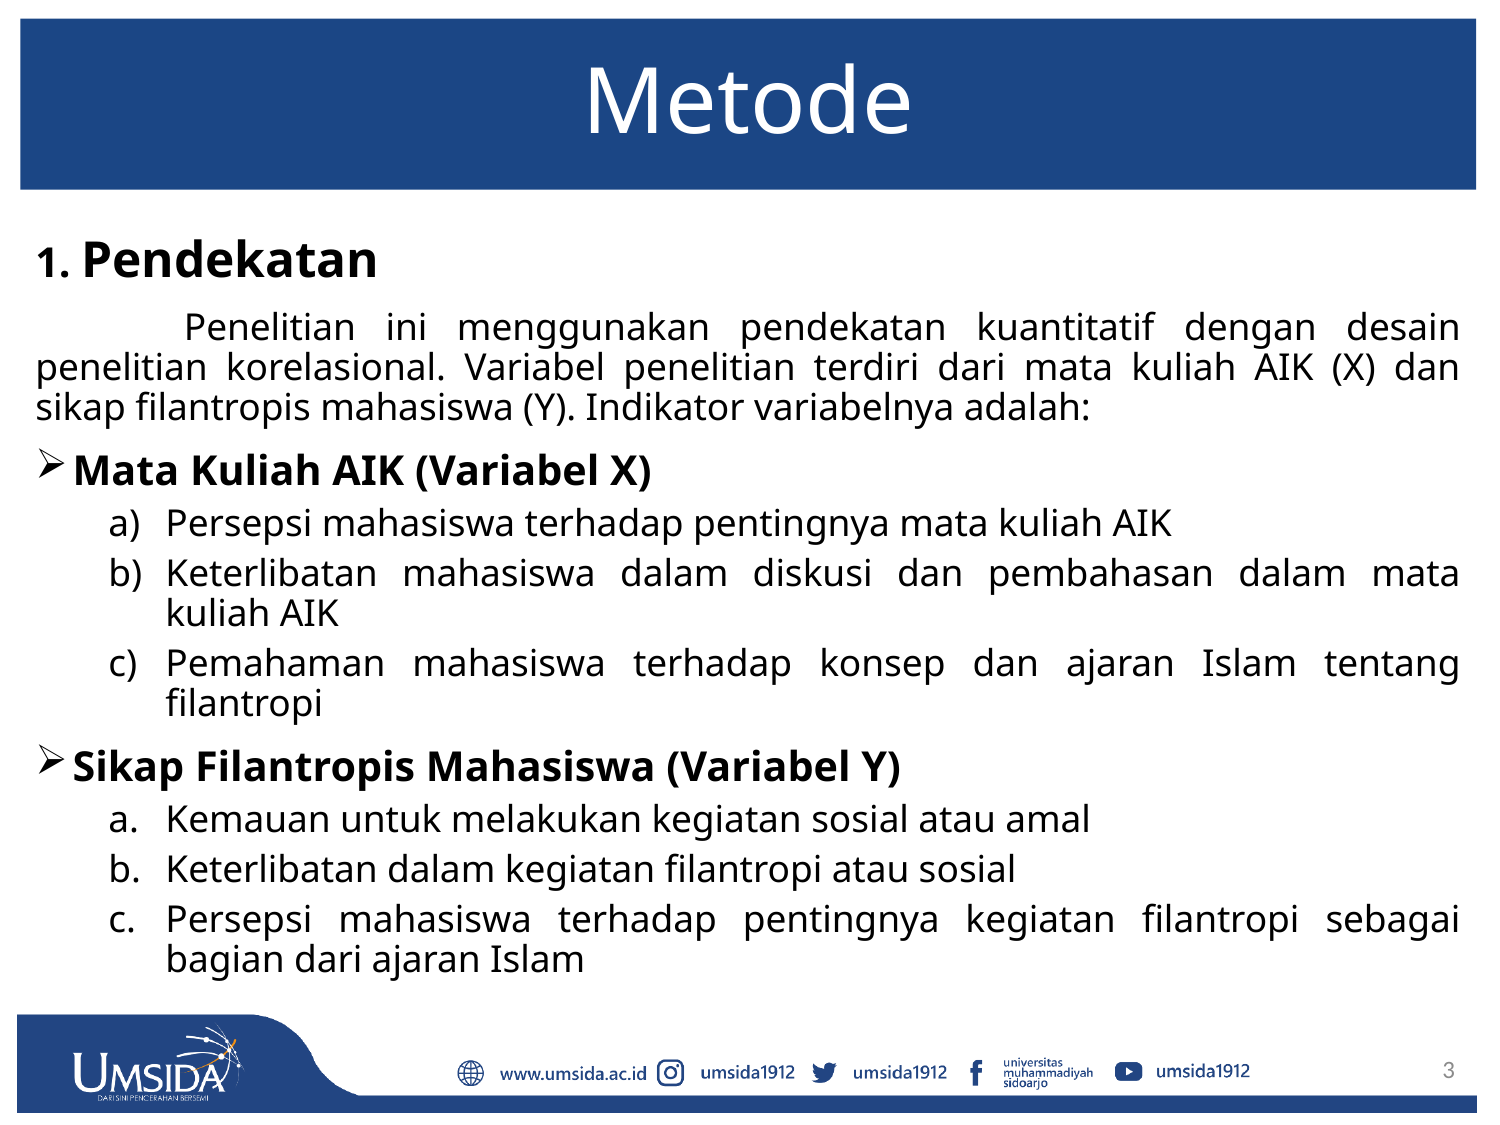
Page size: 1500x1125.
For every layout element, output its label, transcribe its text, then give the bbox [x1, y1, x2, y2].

picture [17, 18, 1477, 1113]
list 1. Pendekatan Penelitian ini menggunakan pendekatan kuantitatif dengan desain penelitian korelasional. Variabel penelitian terdiri dari mata kuliah AIK (X) dan sikap filantropis mahasiswa (Y). Indikator variabelnya adalah: Mata Kuliah AIK (Variabel X) Persepsi mahasiswa terhadap pentingnya mata kuliah AIK Keterlibatan mahasiswa dalam diskusi dan pembahasan dalam mata kuliah AIK Pemahaman mahasiswa terhadap konsep dan ajaran Islam tentang filantropi Sikap Filantropis Mahasiswa (Variabel Y) Kemauan untuk melakukan kegiatan sosial atau amal Keterlibatan dalam kegiatan filantropi atau sosial Persepsi mahasiswa terhadap pentingnya kegiatan filantropi sebagai bagian dari ajaran Islam [20, 227, 1477, 992]
title Metode [20, 18, 1477, 190]
